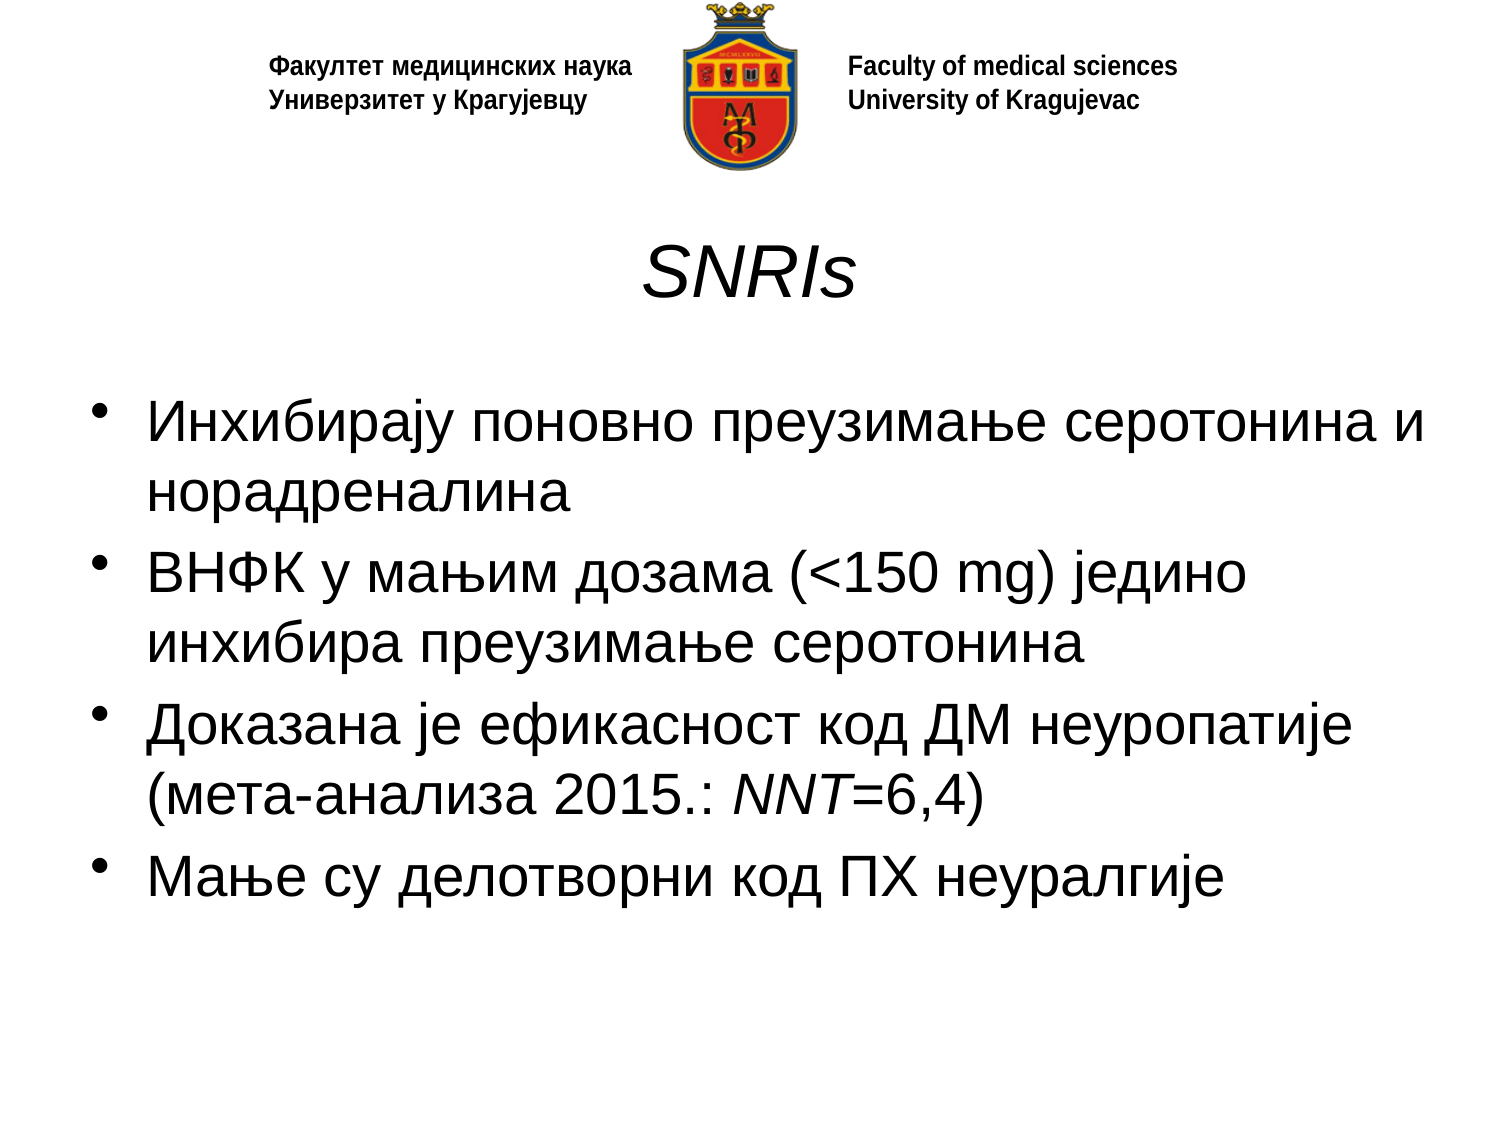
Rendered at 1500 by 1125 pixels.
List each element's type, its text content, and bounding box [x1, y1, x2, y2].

title SNRIs [74, 173, 1426, 362]
list Инхибирају поновно преузимање серотонина и норадреналина ВНФК у мањим дозама (<150 mg) једино инхибира преузимање серотонина Доказана je ефикасност код ДМ неуропатије (мета-анализа 2015.: NNT=6,4) Мање су делотворни код ПХ неуралгије [74, 374, 1471, 1118]
